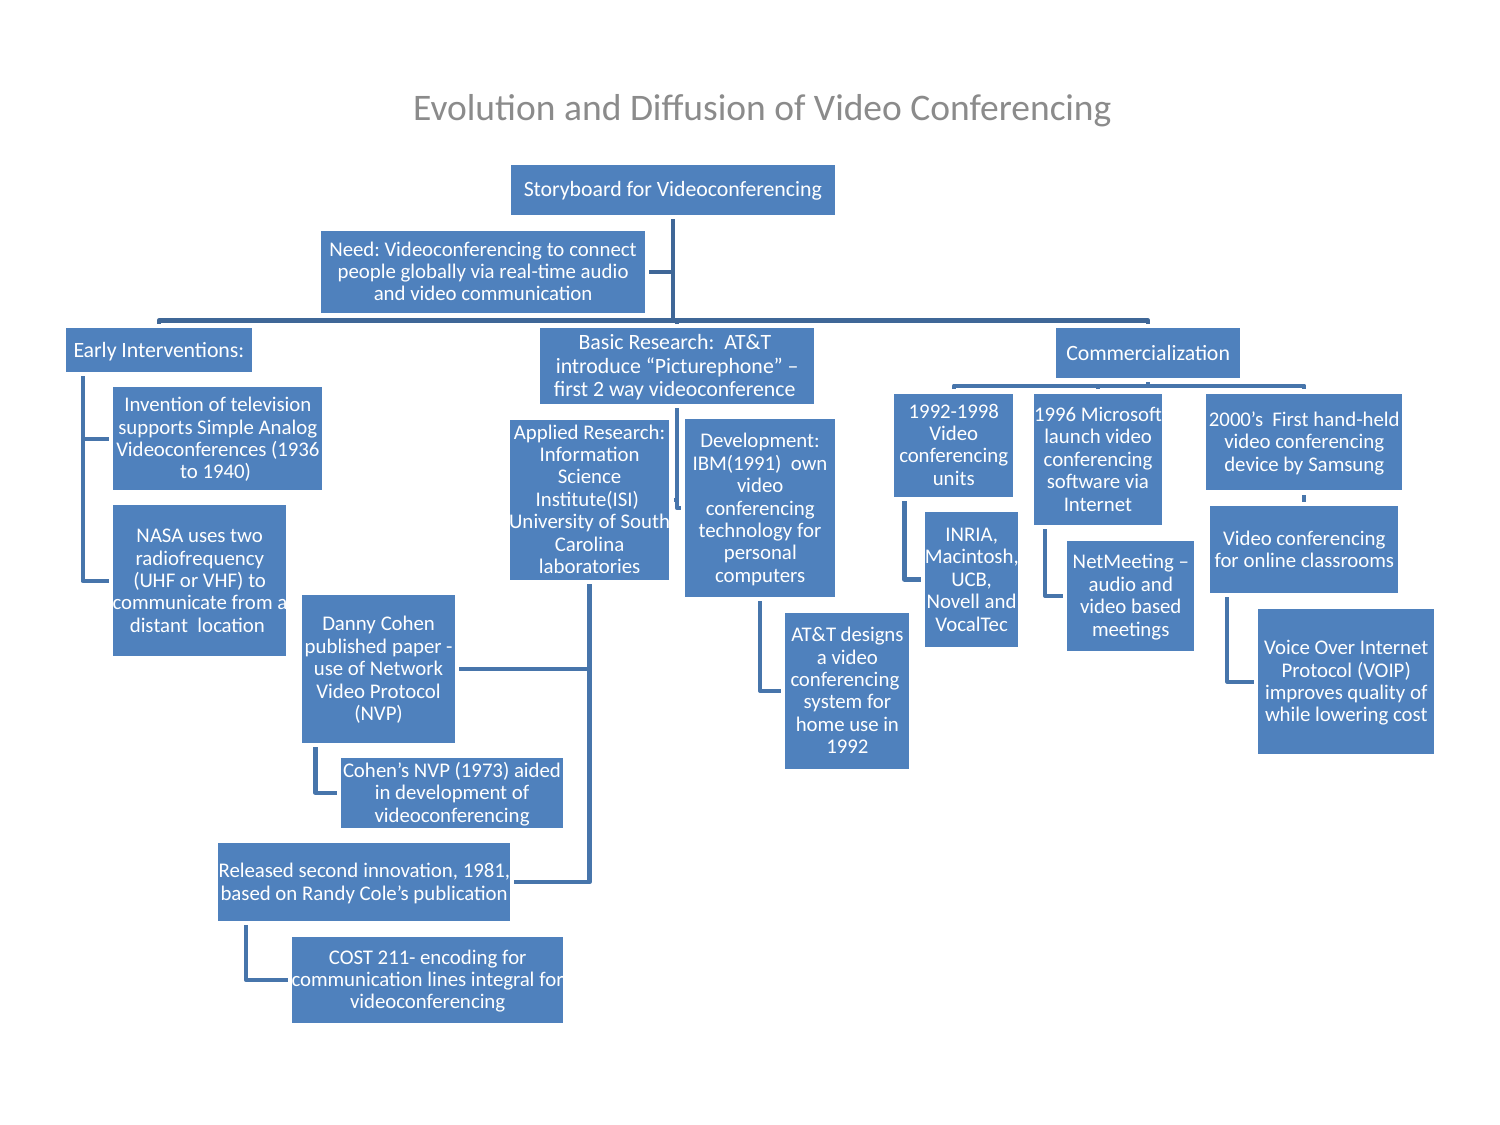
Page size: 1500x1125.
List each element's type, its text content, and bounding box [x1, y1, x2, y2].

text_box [62, 149, 1438, 1038]
subtitle Evolution and Diffusion of Video Conferencing [237, 75, 1288, 148]
